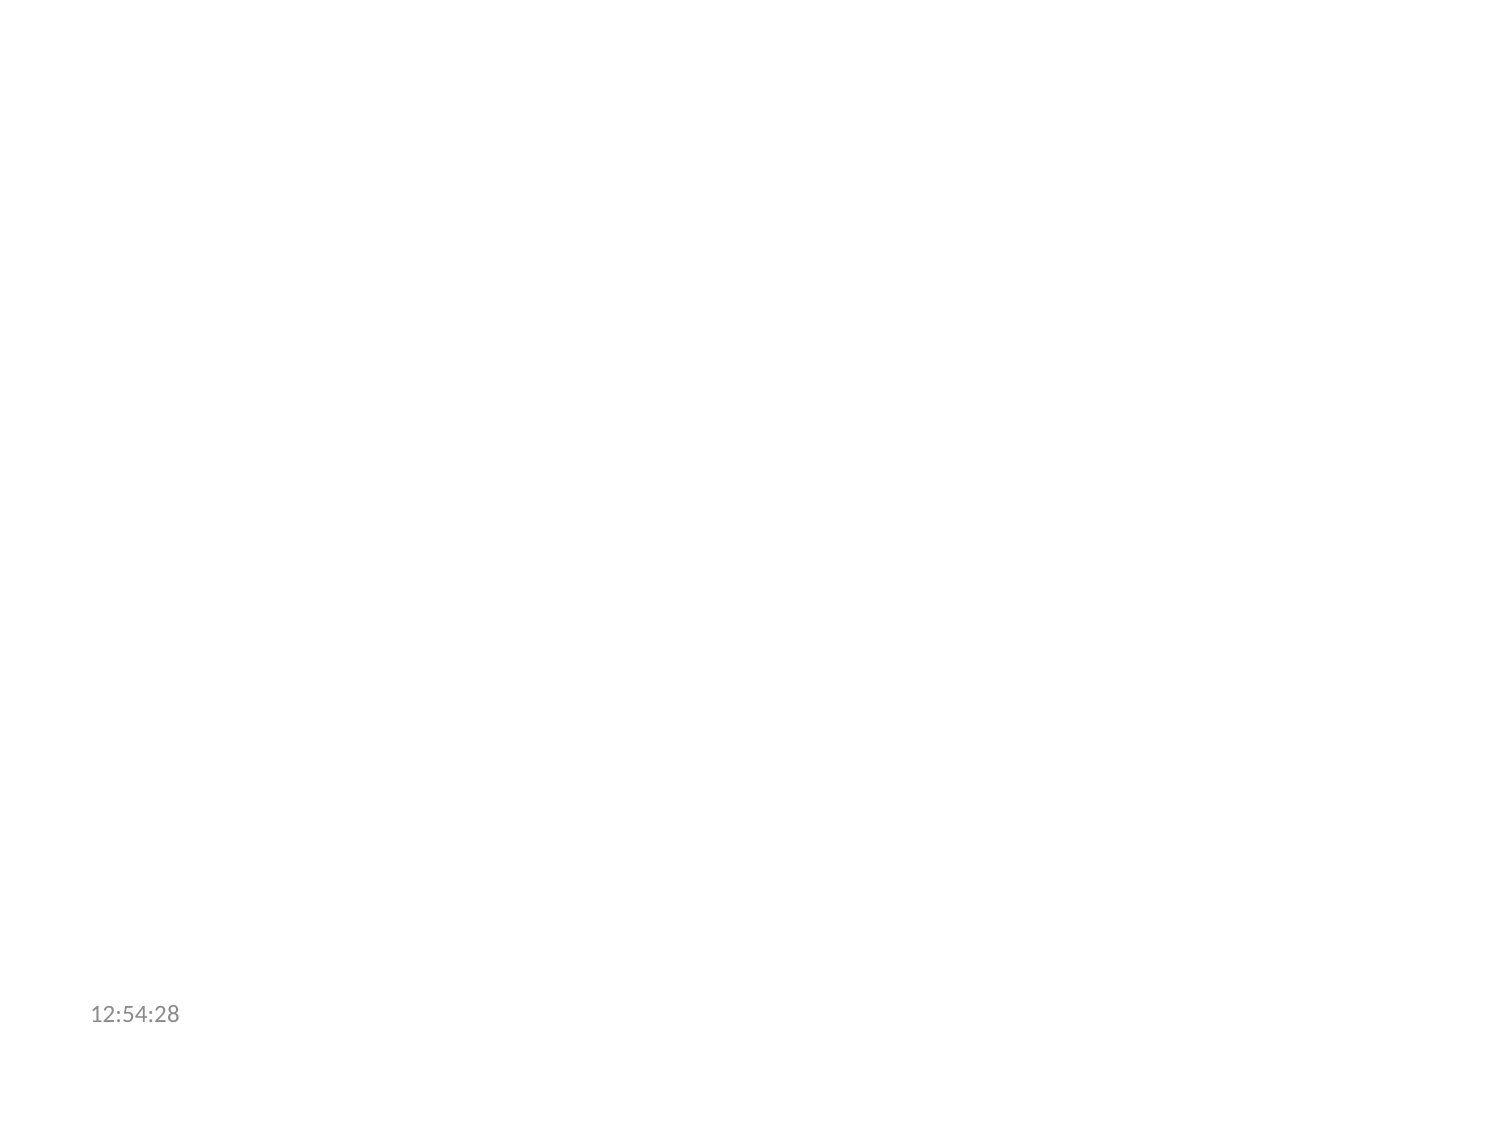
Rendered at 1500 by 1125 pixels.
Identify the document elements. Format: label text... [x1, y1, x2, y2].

text_box 15:35:09 [75, 982, 425, 1043]
